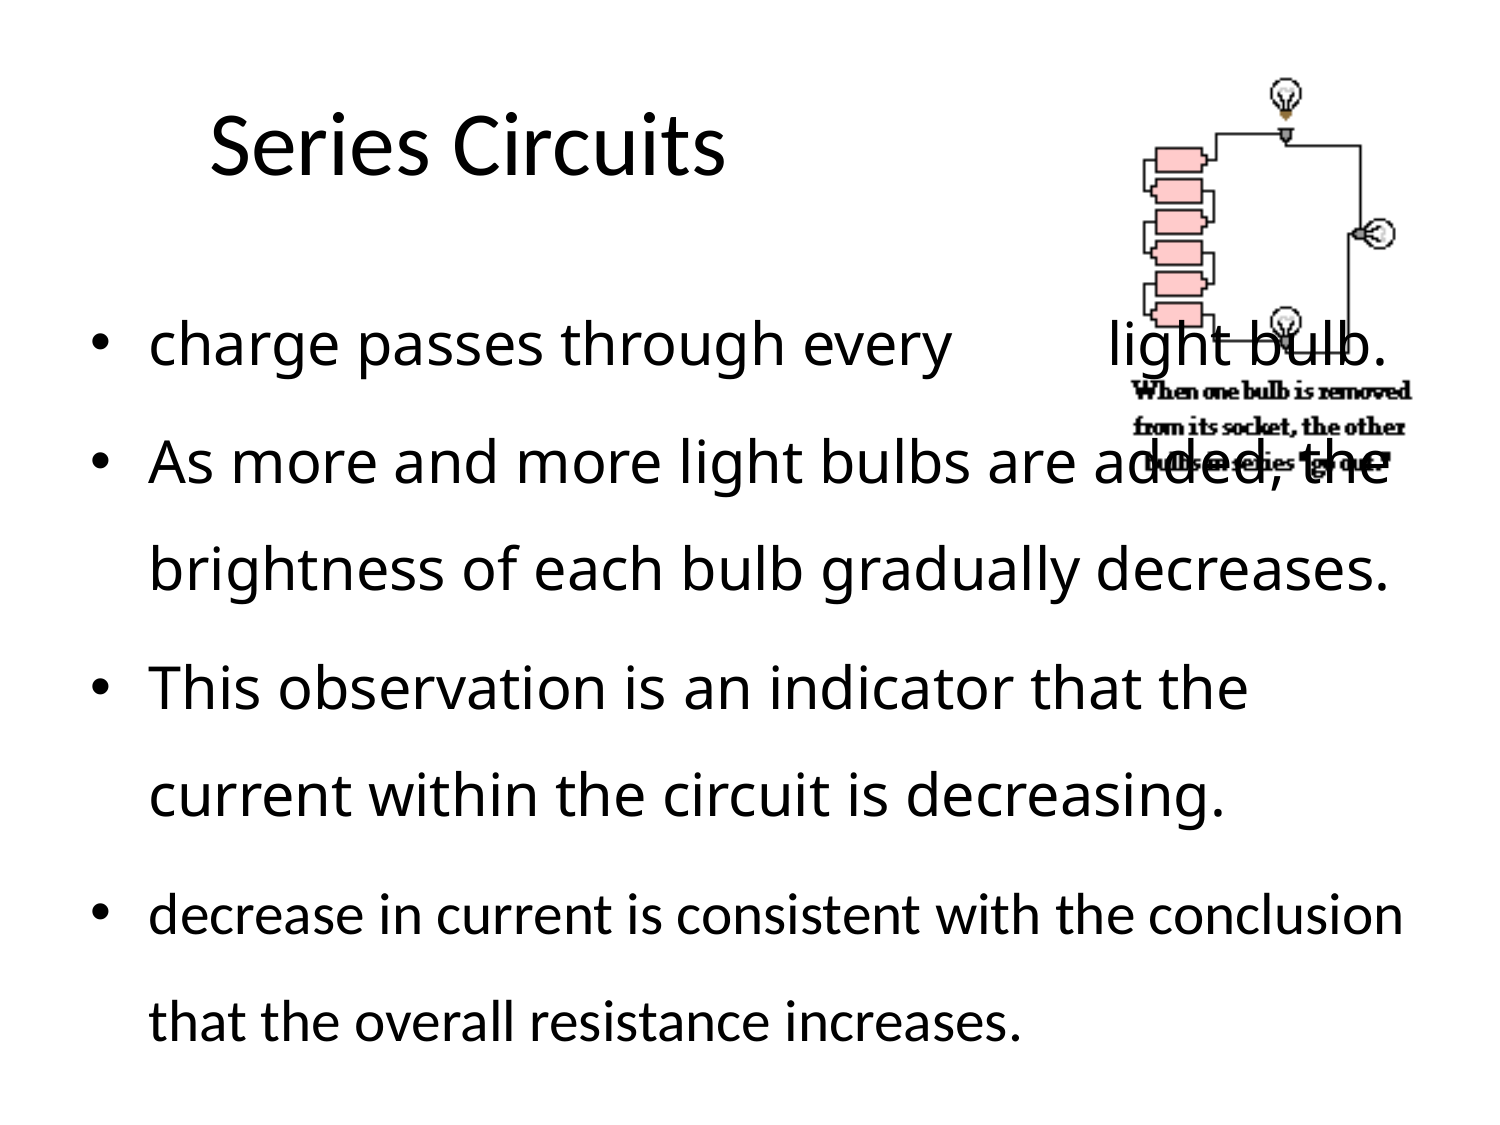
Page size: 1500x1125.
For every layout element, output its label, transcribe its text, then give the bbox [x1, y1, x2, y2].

title Series Circuits [75, 45, 863, 233]
picture [1062, 62, 1421, 501]
list charge passes through every light bulb. As more and more light bulbs are added, the brightness of each bulb gradually decreases. This observation is an indicator that the current within the circuit is decreasing. decrease in current is consistent with the conclusion that the overall resistance increases. [75, 262, 1425, 1125]
